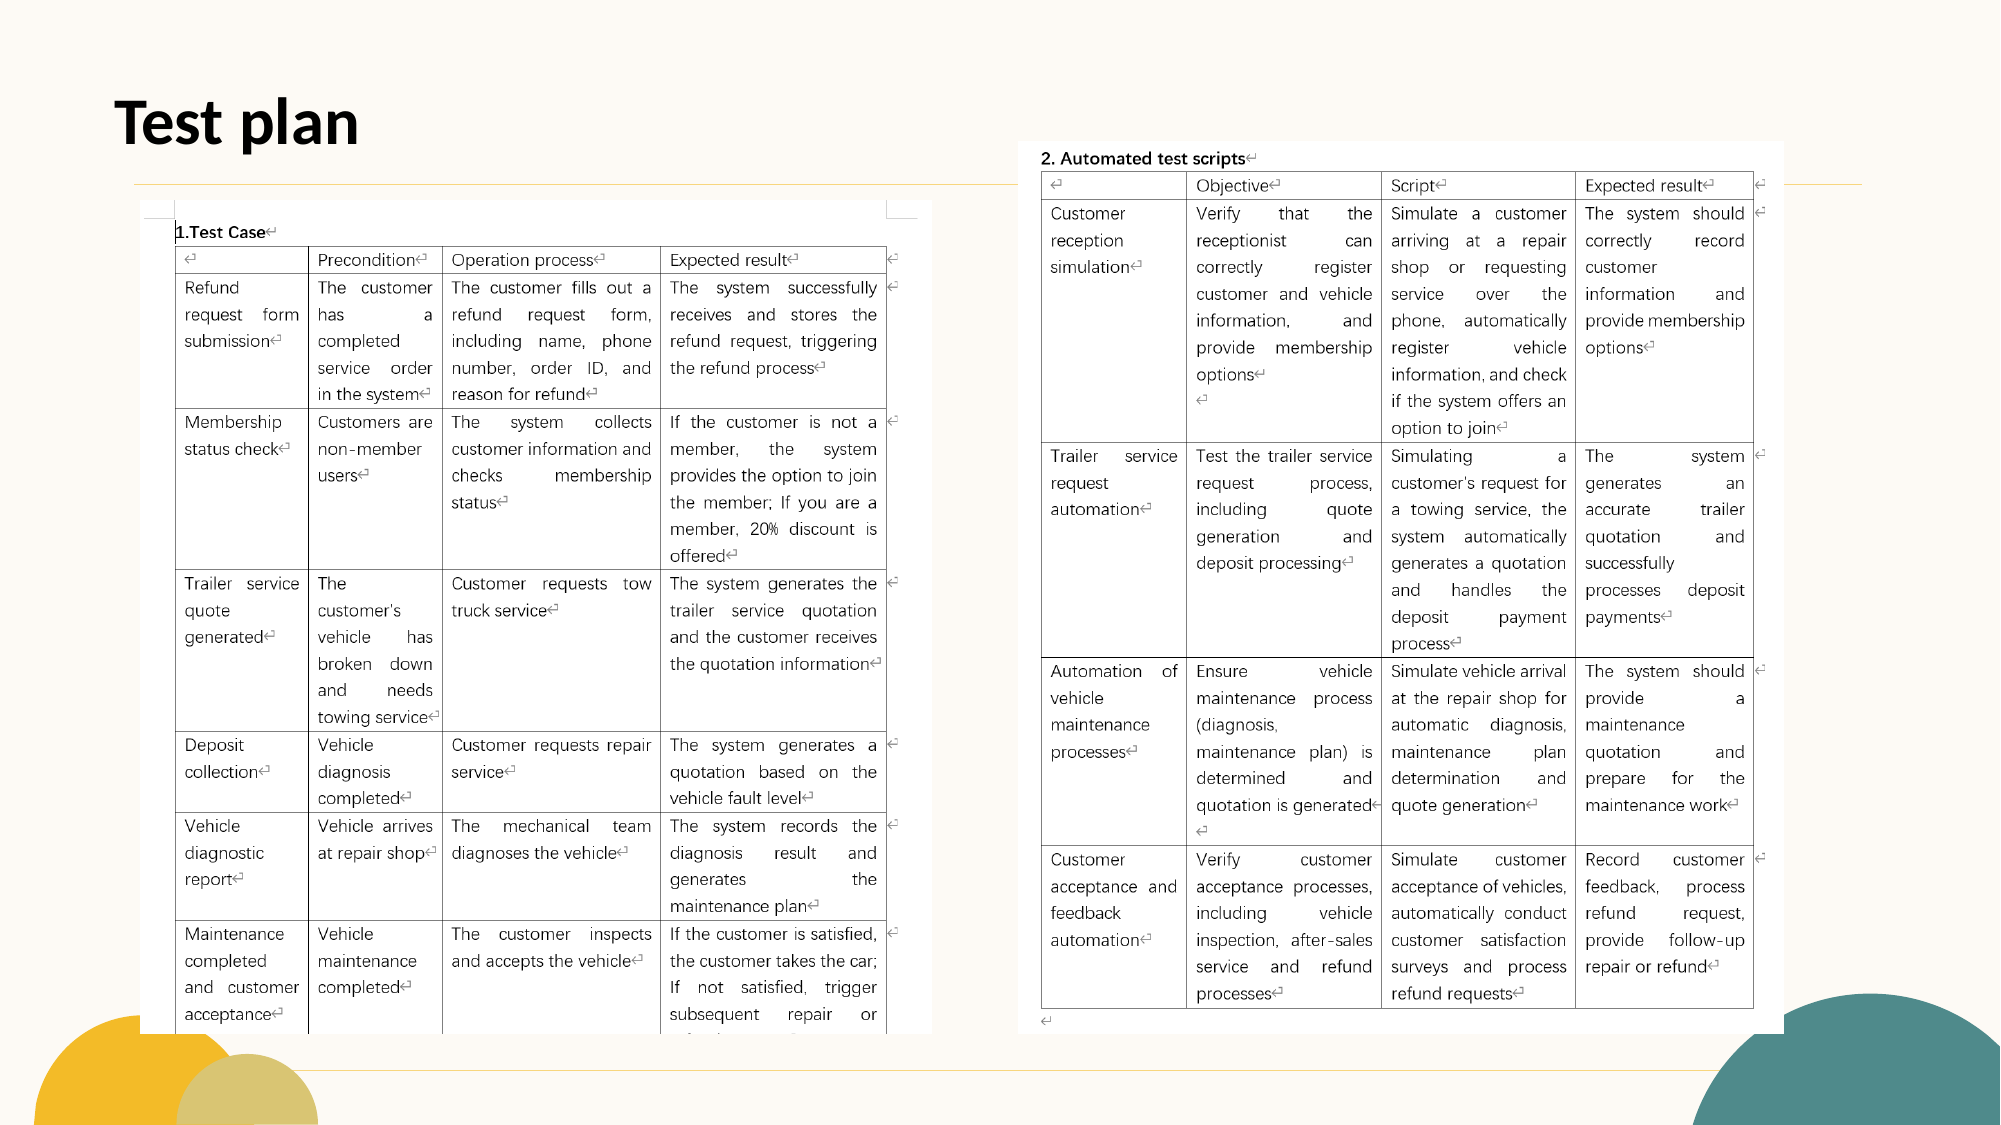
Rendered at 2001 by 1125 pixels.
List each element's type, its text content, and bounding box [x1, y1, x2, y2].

picture [139, 200, 932, 1034]
picture [1018, 141, 1784, 1034]
title Test plan [114, 59, 1886, 178]
